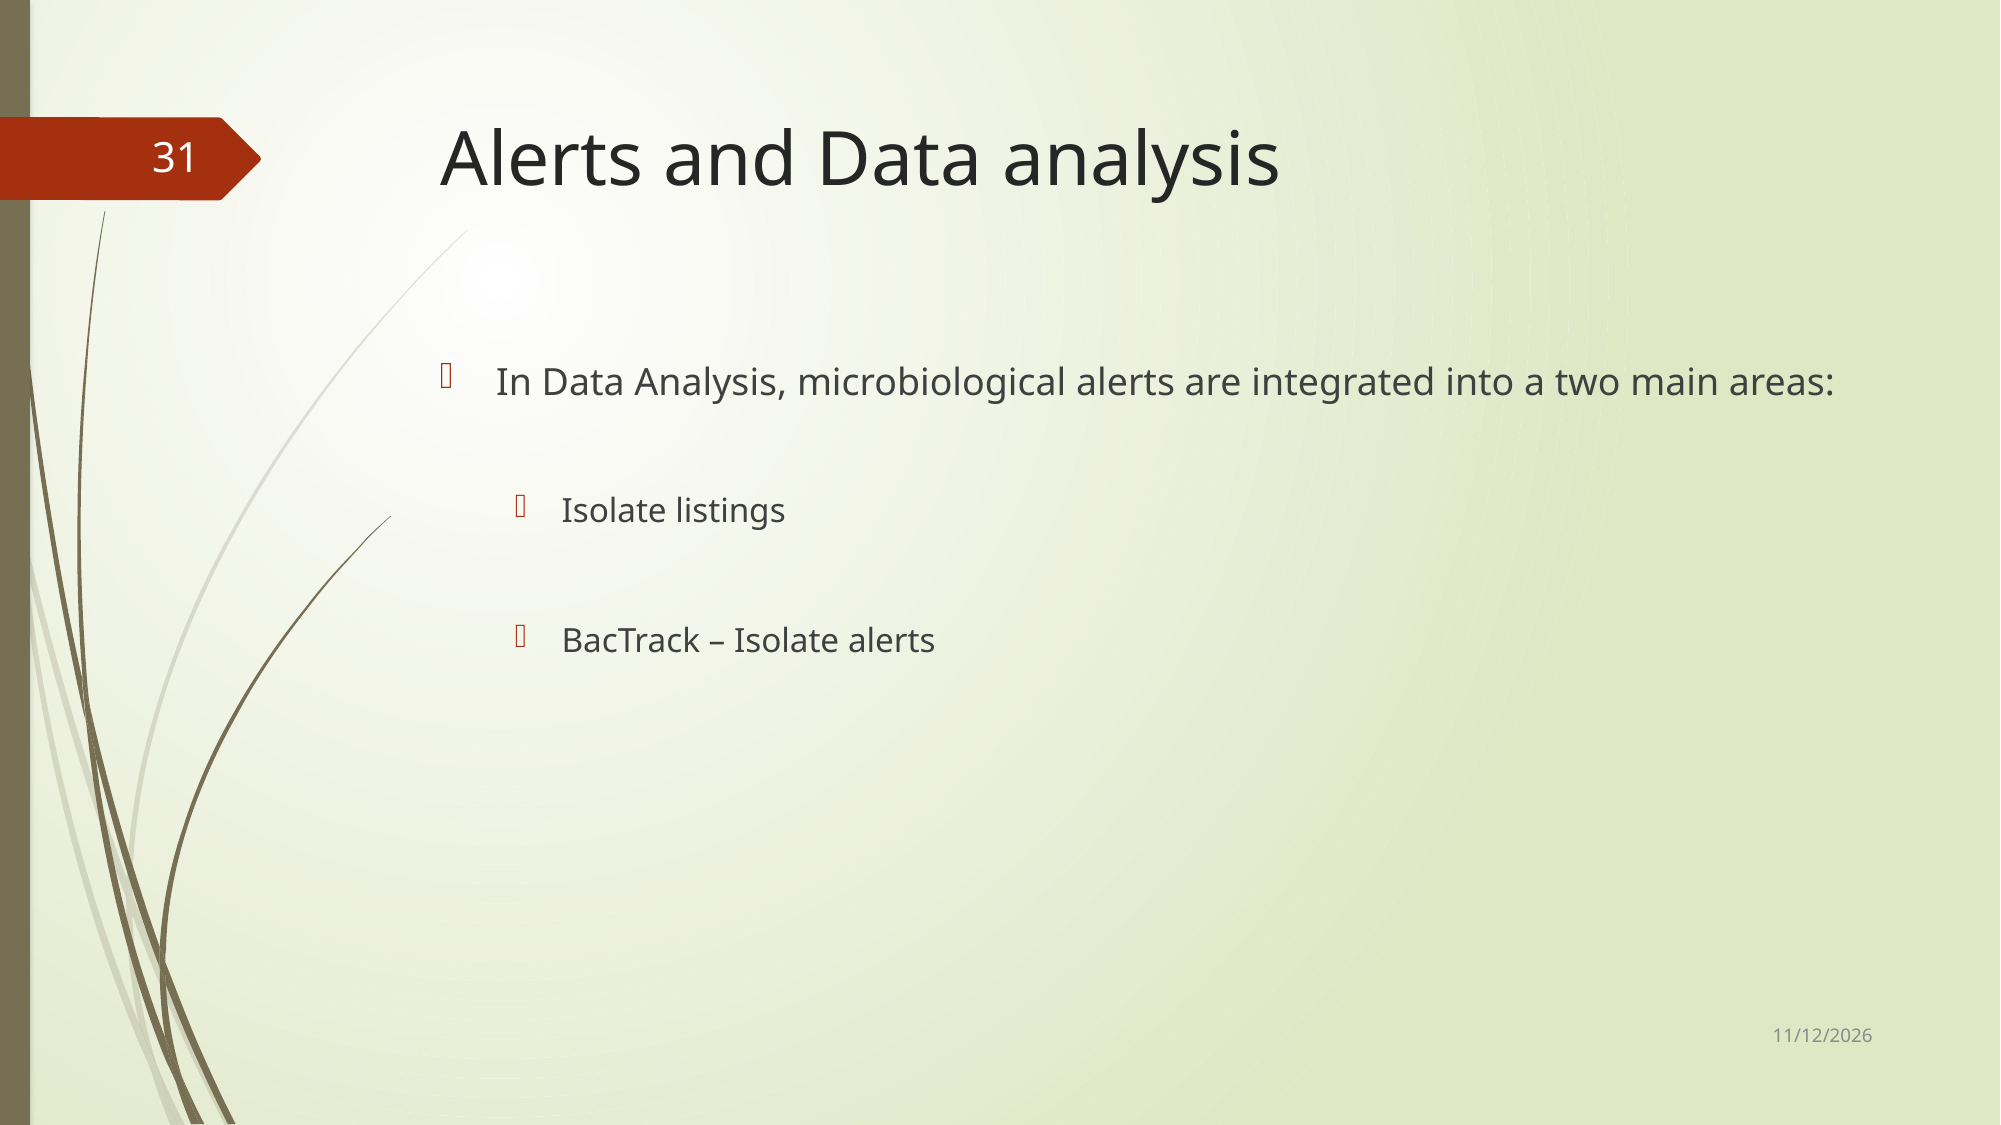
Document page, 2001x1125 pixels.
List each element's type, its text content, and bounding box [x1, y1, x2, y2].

title Alerts and Data analysis [425, 102, 1888, 313]
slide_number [1699, 1005, 1888, 1067]
slide_number 31 [87, 129, 216, 190]
list In Data Analysis, microbiological alerts are integrated into a two main areas: Isolate listings BacTrack – Isolate alerts [424, 350, 1888, 970]
